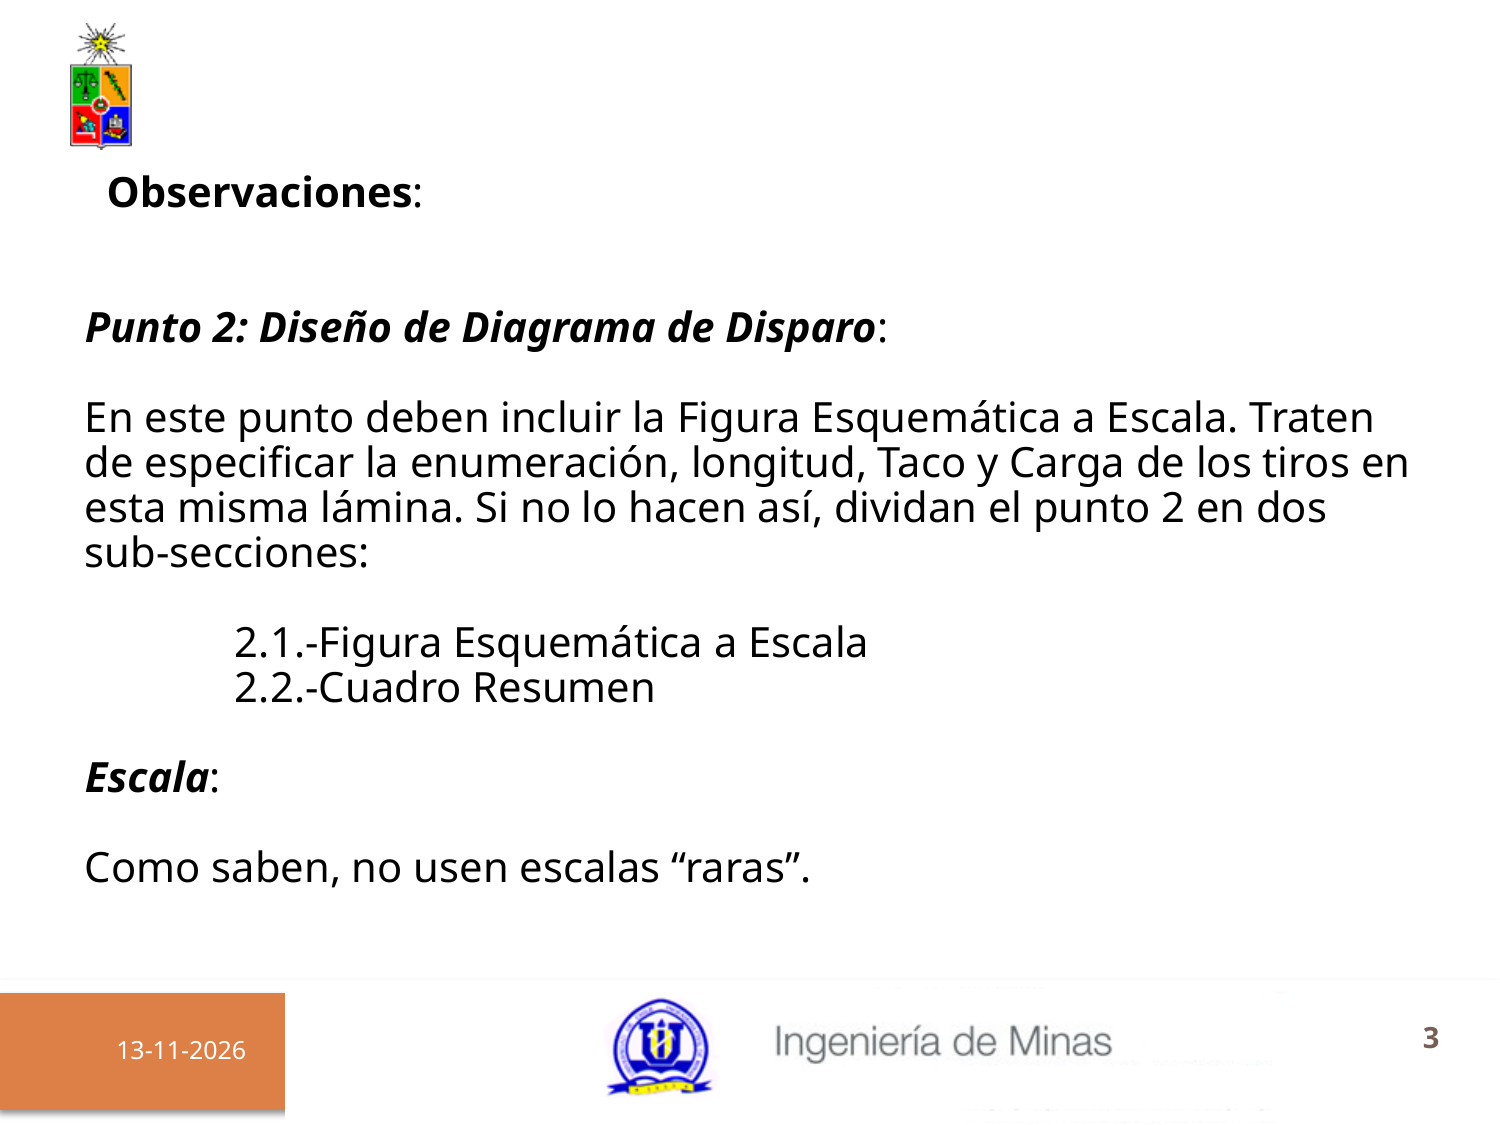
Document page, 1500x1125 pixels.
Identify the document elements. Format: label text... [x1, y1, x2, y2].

text_box Observaciones: Punto 2: Diseño de Diagrama de Disparo: En este punto deben incluir la Figura Esquemática a Escala. Traten de especificar la enumeración, longitud, Taco y Carga de los tiros en esta misma lámina. Si no lo hacen así, dividan el punto 2 en dos sub-secciones: 2.1.-Figura Esquemática a Escala 2.2.-Cuadro Resumen Escala: Como saben, no usen escalas “raras”. [70, 163, 1430, 899]
picture [285, 980, 1500, 1125]
picture [69, 23, 132, 151]
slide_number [12, 995, 279, 1108]
